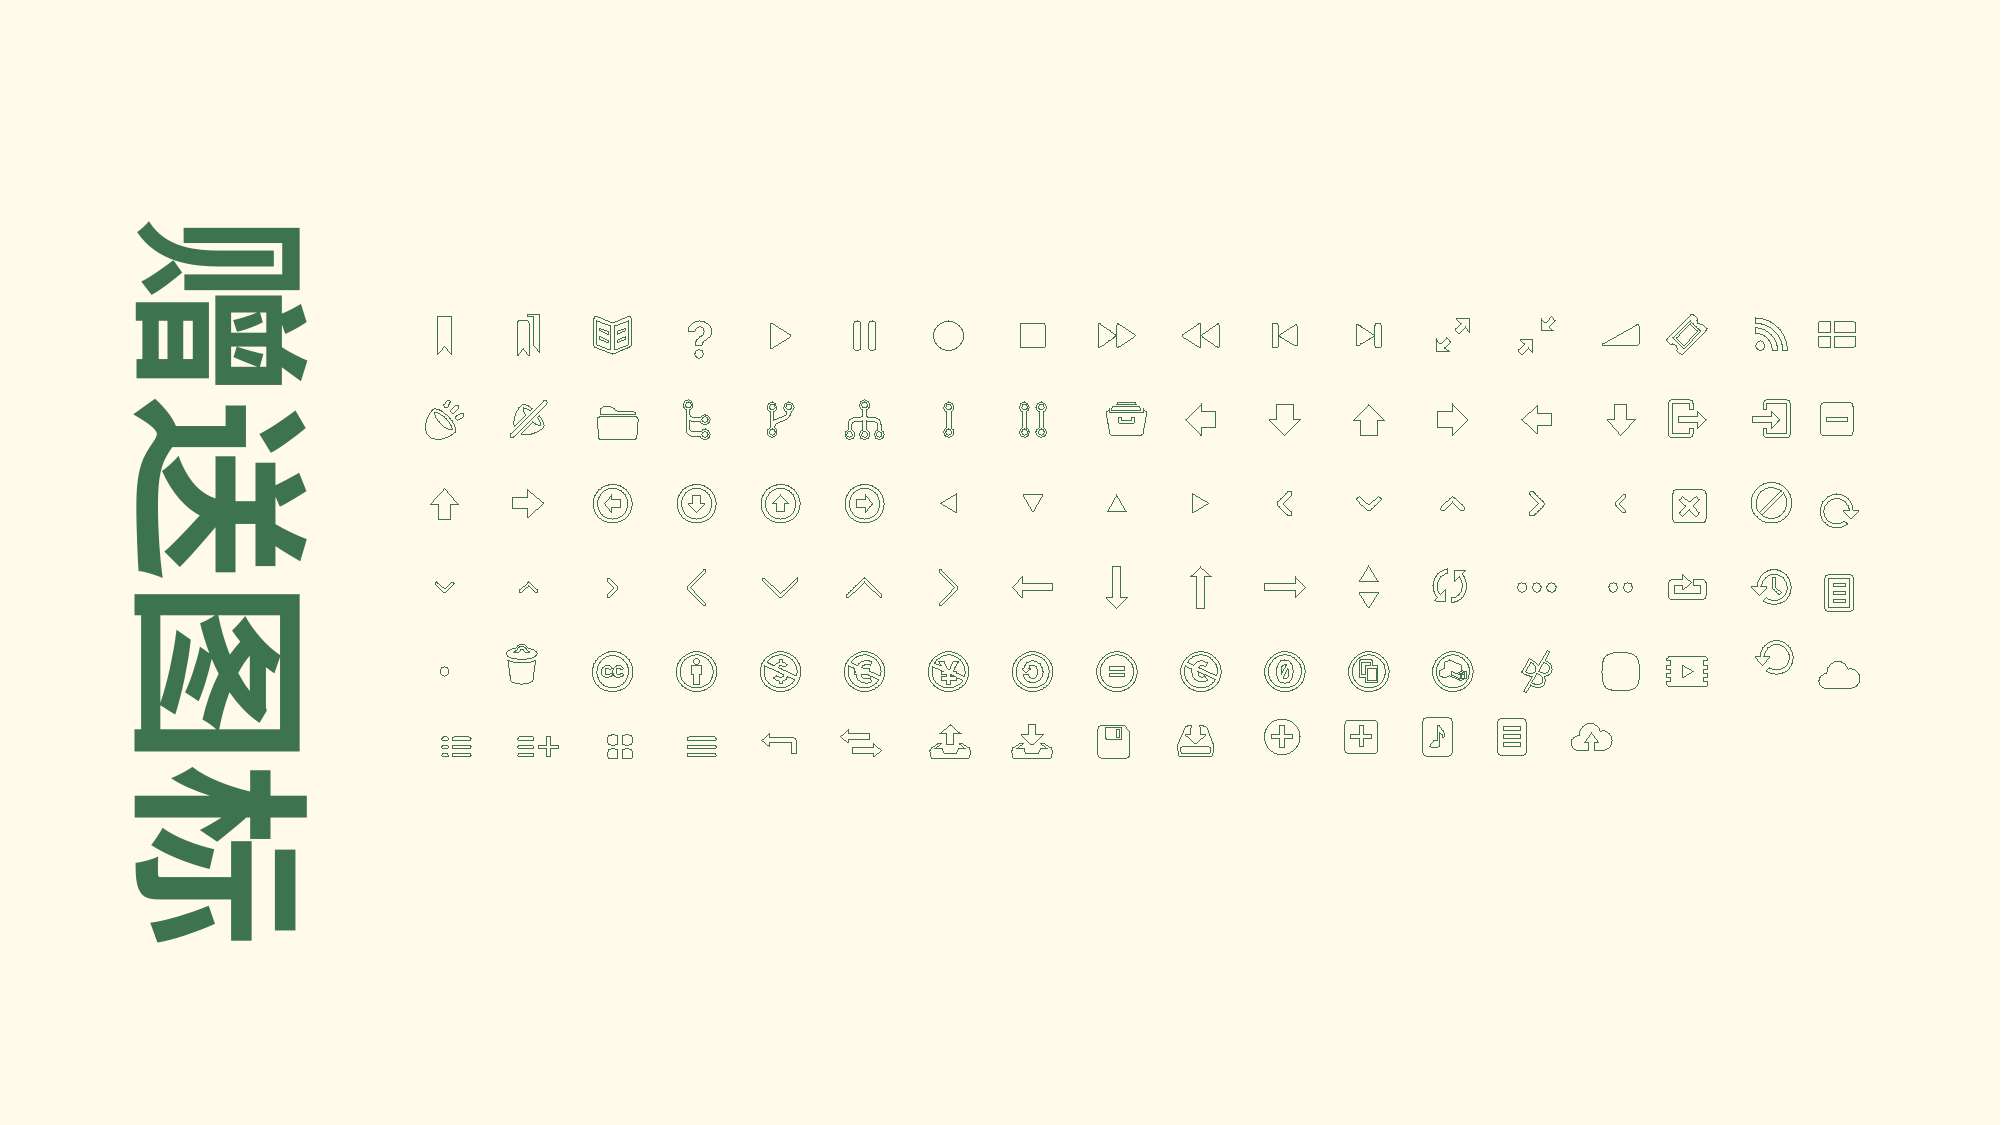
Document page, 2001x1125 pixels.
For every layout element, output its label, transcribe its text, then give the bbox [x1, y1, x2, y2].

text_box [693, 658, 700, 665]
text_box [767, 401, 795, 438]
text_box [593, 484, 633, 523]
text_box [1834, 321, 1856, 333]
text_box [1497, 718, 1527, 756]
text_box [1608, 582, 1618, 593]
text_box [1666, 314, 1708, 355]
text_box [688, 320, 712, 346]
text_box [435, 581, 455, 593]
text_box [600, 406, 636, 415]
text_box [1824, 574, 1854, 612]
text_box [687, 753, 717, 757]
text_box [519, 581, 538, 593]
text_box [1455, 318, 1470, 334]
text_box [1818, 336, 1831, 348]
text_box [929, 743, 971, 759]
text_box [943, 401, 954, 438]
text_box [1096, 651, 1138, 692]
text_box 赠送图标 [89, 200, 343, 956]
text_box [1678, 411, 1707, 429]
text_box [760, 651, 801, 692]
text_box [1532, 582, 1542, 593]
text_box [1019, 401, 1030, 438]
text_box [425, 408, 456, 440]
text_box [844, 651, 885, 692]
text_box [1023, 494, 1043, 512]
text_box [1264, 651, 1306, 692]
text_box [1818, 321, 1831, 333]
text_box [592, 651, 633, 692]
text_box [517, 745, 534, 749]
text_box [440, 666, 449, 677]
text_box [1035, 401, 1047, 438]
text_box [443, 400, 451, 408]
text_box [430, 488, 459, 520]
text_box [1529, 491, 1545, 516]
text_box [1834, 336, 1856, 348]
text_box [1011, 743, 1053, 759]
text_box [683, 399, 711, 440]
text_box [1356, 323, 1382, 348]
text_box [1353, 404, 1385, 436]
text_box [1751, 569, 1792, 605]
text_box [607, 734, 618, 746]
text_box [676, 651, 717, 692]
text_box [1422, 717, 1453, 757]
text_box [1440, 496, 1465, 511]
text_box [437, 316, 452, 355]
text_box [506, 644, 538, 660]
text_box [840, 729, 870, 743]
text_box [607, 578, 618, 598]
text_box [1521, 650, 1553, 693]
text_box [527, 314, 540, 353]
text_box [694, 349, 704, 359]
text_box [441, 736, 449, 741]
text_box [1755, 640, 1794, 675]
text_box [1546, 582, 1557, 593]
text_box [845, 399, 885, 440]
text_box [1752, 411, 1780, 429]
text_box [622, 734, 633, 746]
text_box [1518, 339, 1533, 355]
text_box [1264, 719, 1301, 755]
text_box [1451, 570, 1467, 603]
text_box [517, 736, 534, 741]
text_box [846, 577, 882, 598]
text_box [452, 745, 472, 749]
text_box [455, 413, 464, 421]
text_box [1615, 494, 1626, 513]
text_box [687, 745, 717, 749]
text_box [1432, 651, 1474, 692]
text_box [1668, 399, 1694, 438]
text_box [762, 577, 798, 598]
text_box [770, 323, 791, 349]
text_box [452, 736, 472, 741]
text_box [1269, 404, 1301, 436]
text_box [622, 748, 633, 759]
text_box [687, 569, 706, 606]
text_box [1185, 403, 1216, 436]
text_box [1602, 324, 1640, 346]
text_box [1571, 723, 1613, 751]
text_box [1344, 720, 1378, 754]
text_box [452, 753, 472, 757]
text_box [1190, 566, 1212, 609]
text_box [538, 736, 559, 757]
text_box [512, 489, 544, 518]
text_box [1820, 493, 1859, 528]
text_box [507, 660, 536, 685]
text_box [1111, 406, 1141, 411]
text_box [1432, 568, 1448, 602]
text_box [691, 665, 702, 685]
text_box [1356, 496, 1382, 511]
text_box [1517, 582, 1527, 593]
text_box [1607, 404, 1636, 436]
text_box [1020, 323, 1046, 348]
text_box [1177, 725, 1214, 757]
text_box [687, 736, 717, 741]
text_box [1541, 316, 1556, 331]
text_box [1098, 323, 1136, 348]
text_box [761, 733, 797, 754]
text_box [1182, 323, 1220, 348]
text_box [1180, 651, 1222, 692]
text_box [1277, 491, 1292, 516]
text_box [1521, 405, 1552, 434]
text_box [939, 569, 958, 606]
text_box [1672, 489, 1707, 523]
text_box [845, 484, 885, 523]
text_box [1097, 725, 1130, 759]
text_box [761, 484, 801, 523]
text_box [1272, 323, 1298, 348]
text_box [450, 405, 459, 414]
text_box [597, 416, 639, 440]
text_box [517, 320, 530, 356]
text_box [1436, 337, 1451, 352]
text_box [939, 724, 962, 745]
text_box [517, 753, 534, 757]
text_box [852, 743, 882, 757]
text_box [1818, 661, 1860, 689]
text_box [1763, 399, 1791, 438]
text_box [1021, 724, 1044, 745]
text_box [1755, 317, 1788, 351]
text_box [1359, 565, 1379, 582]
text_box [1601, 652, 1640, 691]
text_box [933, 320, 964, 351]
text_box [1192, 493, 1209, 513]
text_box [1106, 566, 1128, 609]
text_box [1012, 651, 1053, 692]
text_box [1668, 574, 1707, 600]
text_box [510, 400, 548, 438]
text_box [1751, 482, 1792, 523]
text_box [1820, 402, 1854, 436]
text_box [1666, 656, 1708, 687]
text_box [1437, 403, 1468, 436]
text_box [677, 484, 717, 523]
text_box [1348, 651, 1390, 692]
text_box [1107, 494, 1127, 512]
text_box [1623, 582, 1633, 593]
text_box [607, 748, 618, 759]
text_box [1264, 576, 1306, 598]
text_box [928, 651, 969, 692]
text_box [940, 493, 957, 513]
text_box [1359, 592, 1379, 608]
text_box [868, 320, 876, 351]
text_box [853, 320, 861, 351]
text_box [1012, 576, 1053, 598]
text_box [593, 316, 632, 355]
text_box [1106, 408, 1147, 436]
